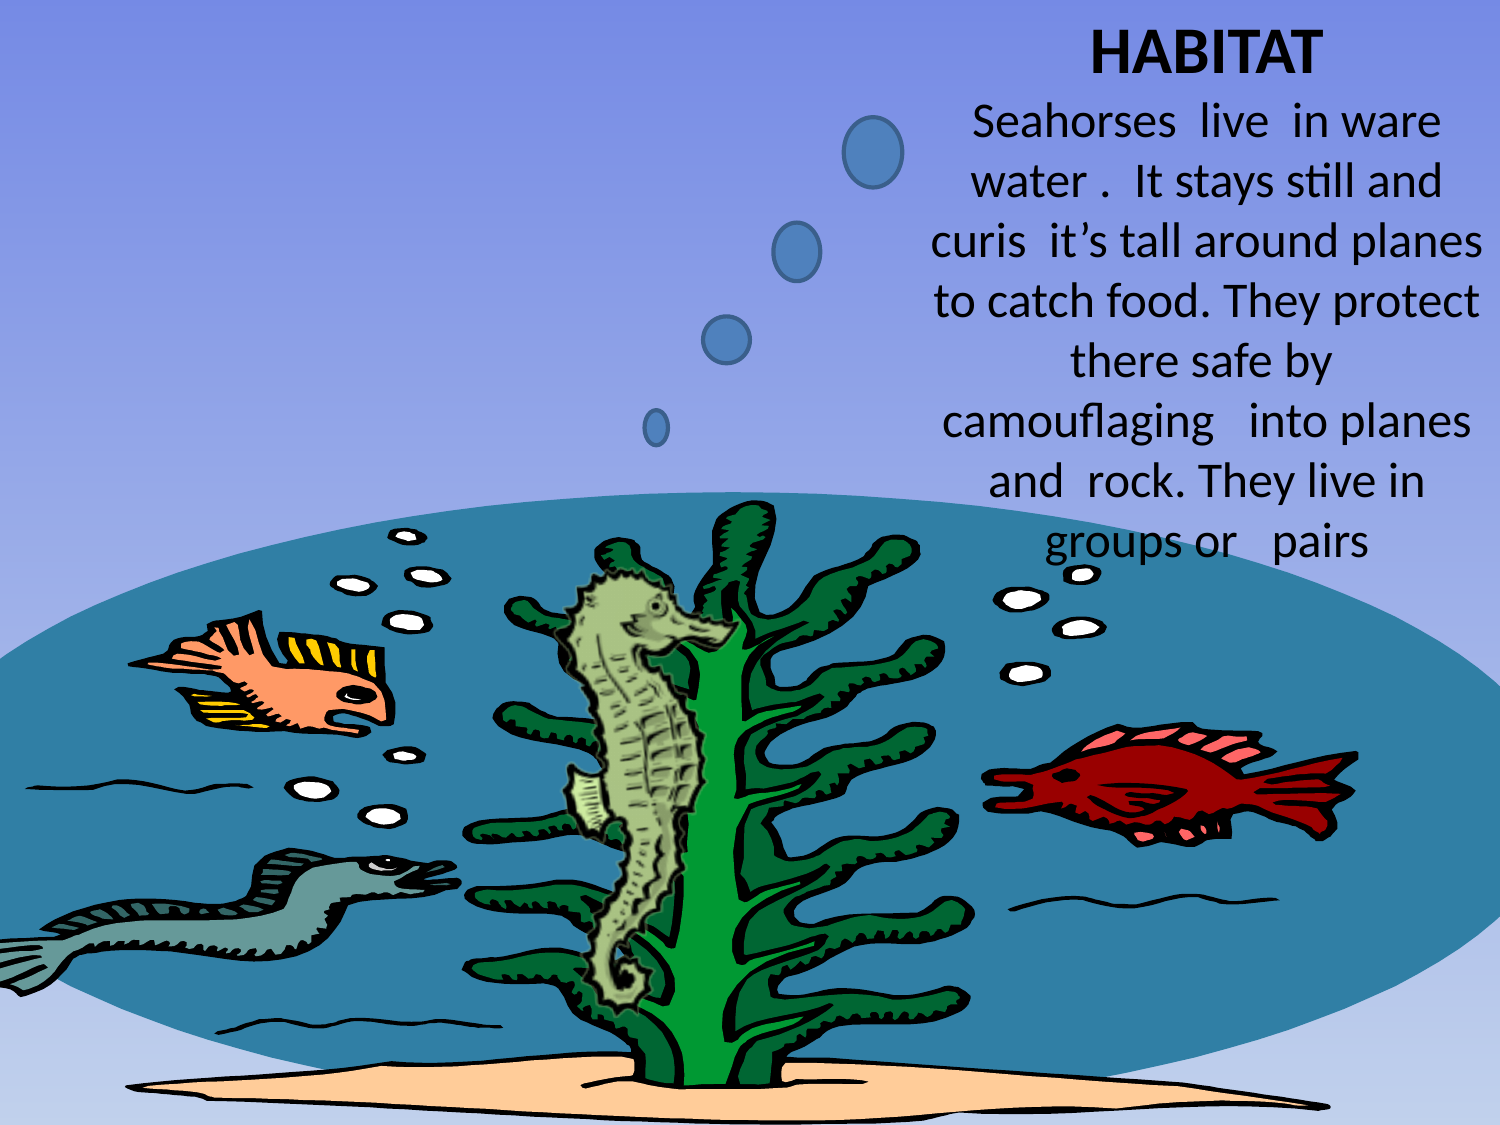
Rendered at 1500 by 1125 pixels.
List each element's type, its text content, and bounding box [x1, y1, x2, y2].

picture [0, 491, 1500, 1125]
text_box [771, 220, 823, 284]
text_box HABITAT Seahorses live in ware water . It stays still and curis it’s tall around planes to catch food. They protect there safe by camouflaging into planes and rock. They live in groups or pairs [913, 0, 1500, 489]
text_box [841, 115, 905, 190]
text_box [700, 314, 753, 366]
text_box [642, 408, 671, 448]
